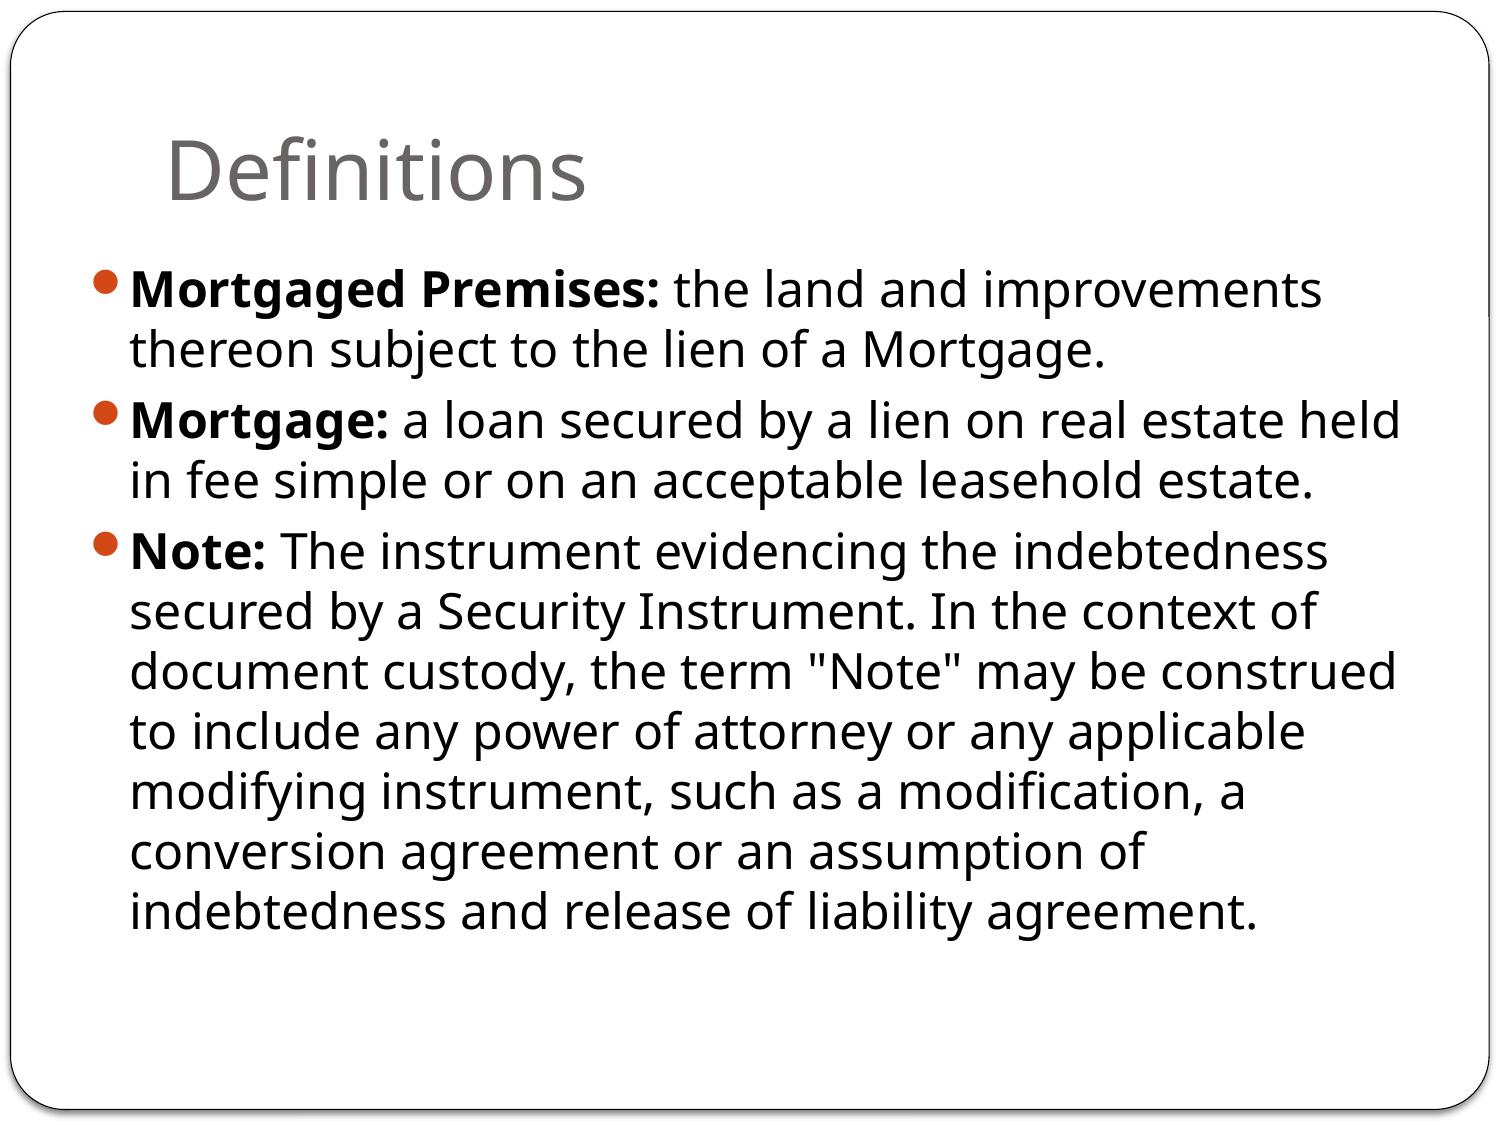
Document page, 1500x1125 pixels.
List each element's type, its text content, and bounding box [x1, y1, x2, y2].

list Mortgaged Premises: the land and improvements thereon subject to the lien of a Mortgage. Mortgage: a loan secured by a lien on real estate held in fee simple or on an acceptable leasehold estate. Note: The instrument evidencing the indebtedness secured by a Security Instrument. In the context of document custody, the term "Note" may be construed to include any power of attorney or any applicable modifying instrument, such as a modification, a conversion agreement or an assumption of indebtedness and release of liability agreement. [75, 249, 1425, 1038]
title Definitions [150, 45, 1425, 233]
